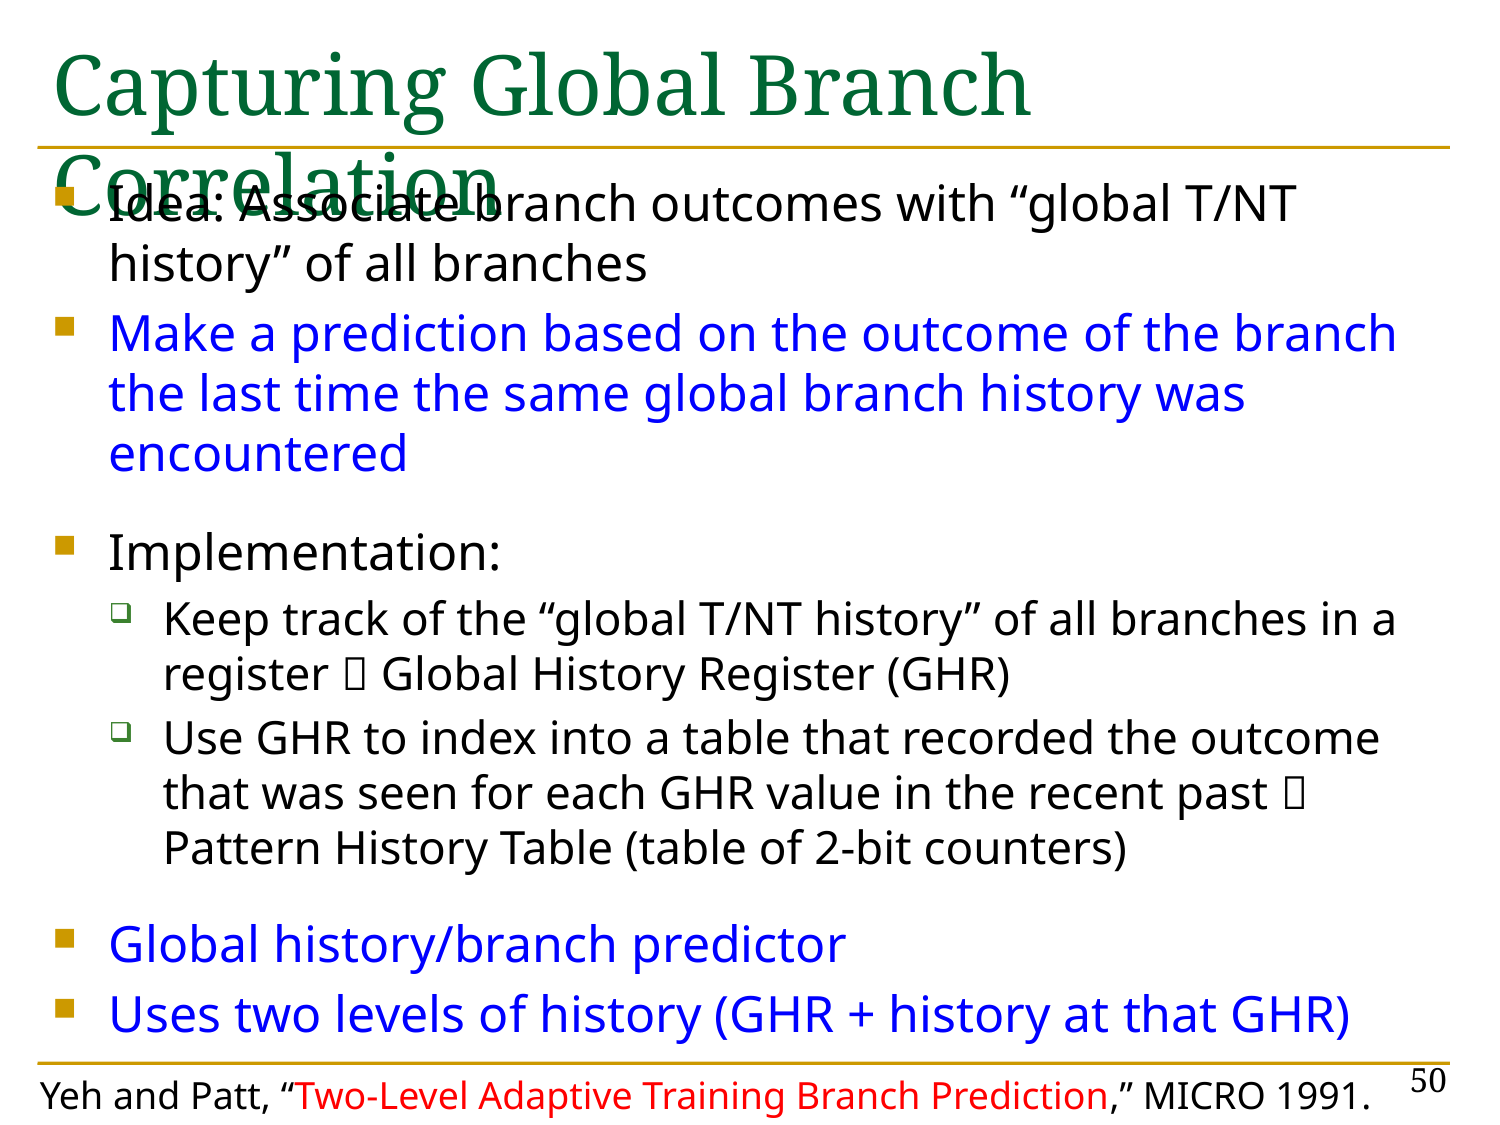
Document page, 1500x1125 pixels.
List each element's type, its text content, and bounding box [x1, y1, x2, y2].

title Capturing Global Branch Correlation [37, 24, 1450, 163]
list Idea: Associate branch outcomes with “global T/NT history” of all branches Make a prediction based on the outcome of the branch the last time the same global branch history was encountered Implementation: Keep track of the “global T/NT history” of all branches in a register  Global History Register (GHR) Use GHR to index into a table that recorded the outcome that was seen for each GHR value in the recent past  Pattern History Table (table of 2-bit counters) Global history/branch predictor Uses two levels of history (GHR + history at that GHR) [37, 163, 1488, 1016]
text_box Yeh and Patt, “Two-Level Adaptive Training Branch Prediction,” MICRO 1991. [24, 1064, 1400, 1124]
slide_number 50 [1111, 1036, 1462, 1112]
